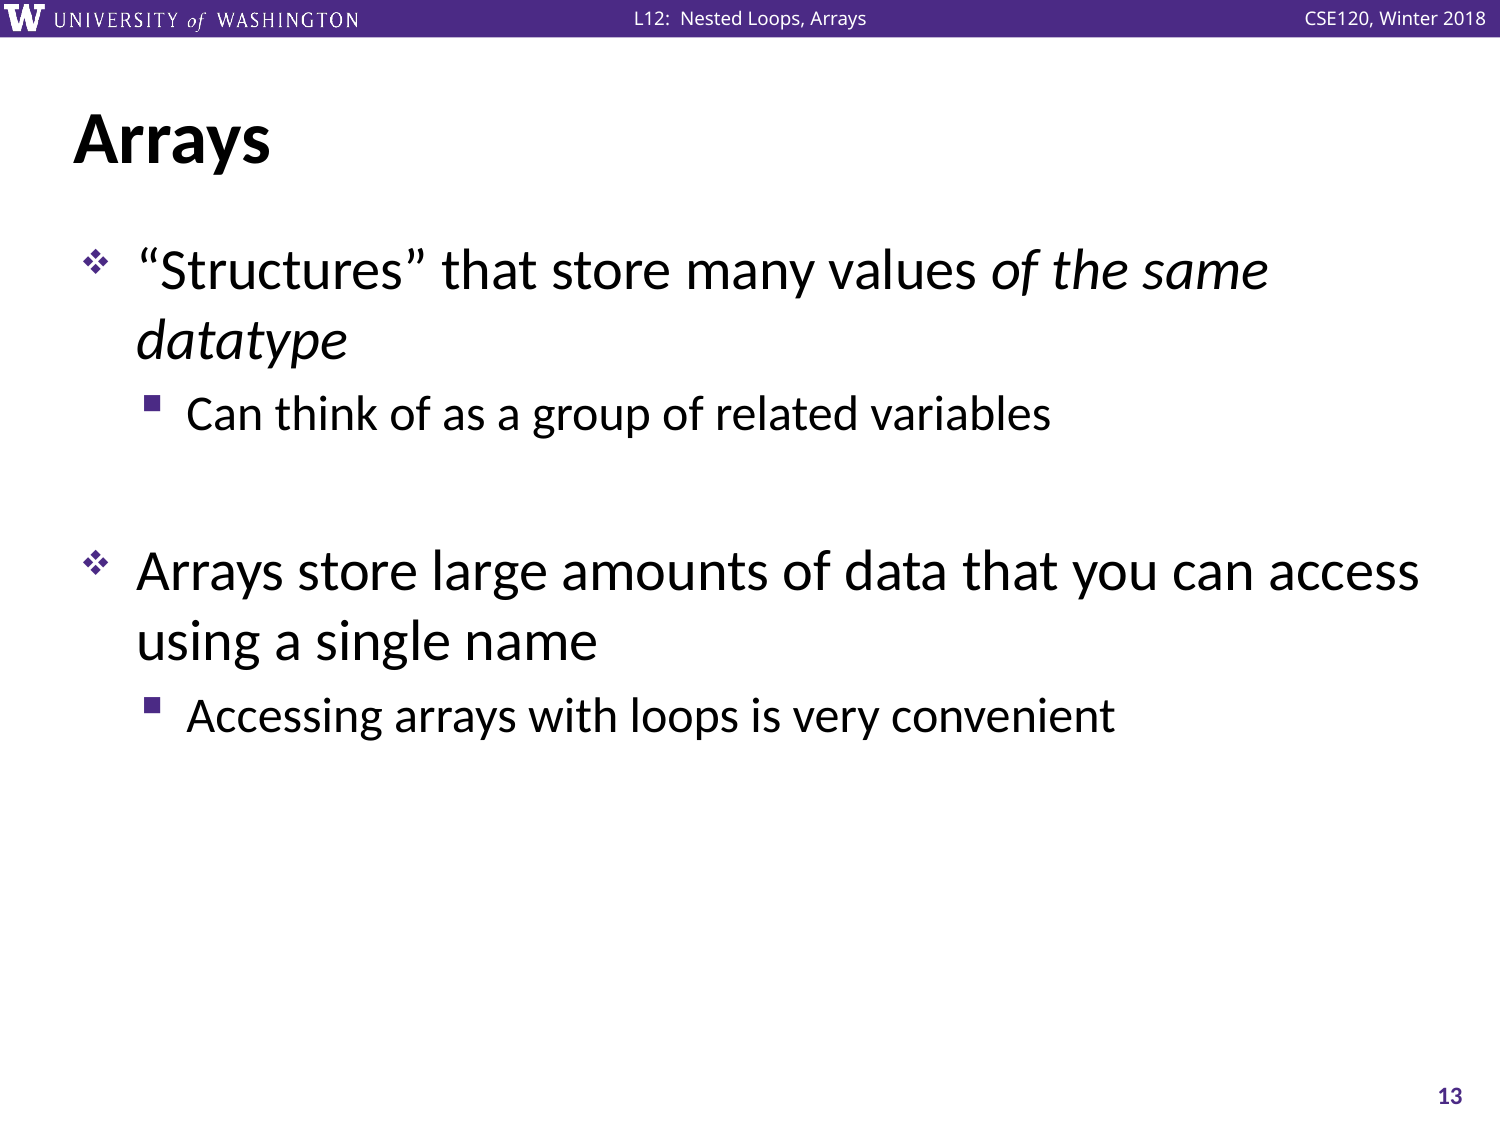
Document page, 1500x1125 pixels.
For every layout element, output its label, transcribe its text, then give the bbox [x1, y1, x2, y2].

picture [4, 4, 358, 32]
title Arrays [58, 71, 1438, 197]
slide_number 13 [1400, 1065, 1500, 1125]
list “Structures” that store many values of the same datatype Can think of as a group of related variables Arrays store large amounts of data that you can access using a single name Accessing arrays with loops is very convenient [64, 223, 1438, 1040]
